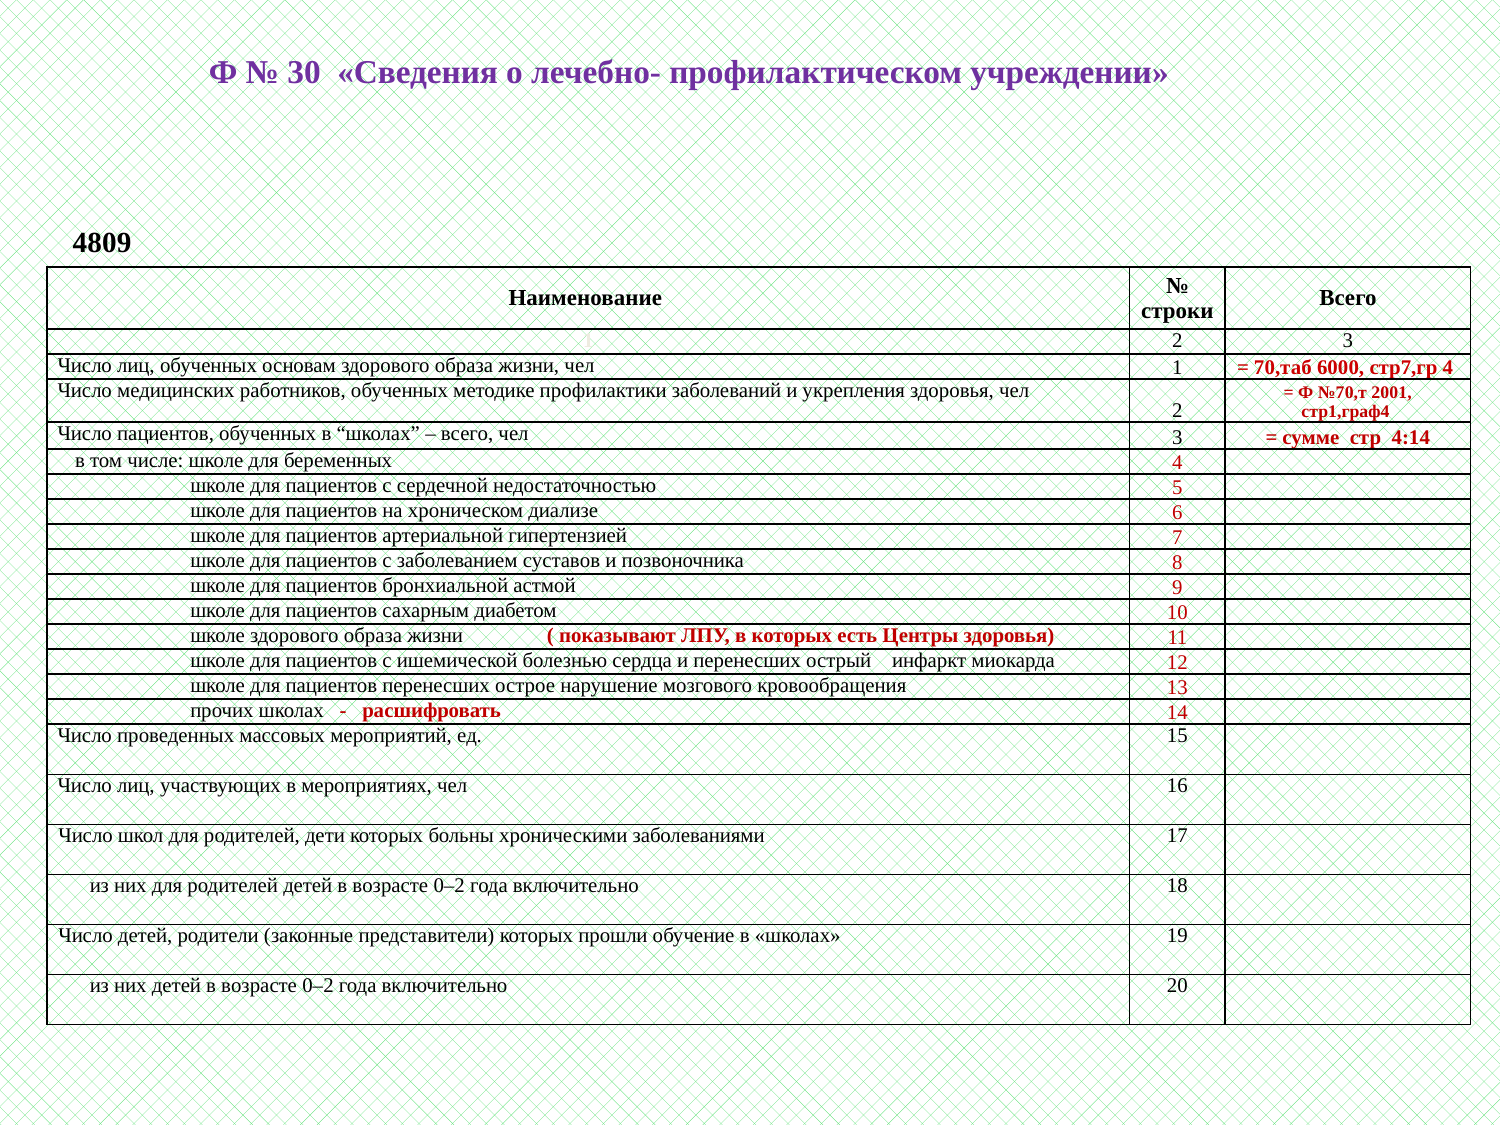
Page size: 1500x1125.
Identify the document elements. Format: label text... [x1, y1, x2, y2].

table_cell 5 [1130, 475, 1224, 498]
table_cell 12 [1130, 650, 1224, 673]
table_cell = Ф №70,т 2001, стр1,граф4 [1226, 380, 1470, 421]
table_cell школе для пациентов с заболеванием суставов и позвоночника [48, 550, 1129, 573]
table_cell 6 [1130, 500, 1224, 523]
table_cell школе для пациентов с ишемической болезнью сердца и перенесших острый инфаркт миокарда [48, 650, 1129, 673]
table_cell 14 [1130, 700, 1224, 723]
table_cell Число медицинских работников, обученных методике профилактики заболеваний и укрепления здоровья, чел [48, 380, 1129, 421]
table_cell 7 [1130, 525, 1224, 548]
table_cell 8 [1130, 550, 1224, 573]
table_cell 15 [1130, 725, 1224, 774]
table_cell [1226, 475, 1470, 498]
table_cell школе для пациентов перенесших острое нарушение мозгового кровообращения [48, 675, 1129, 698]
table_cell школе для пациентов артериальной гипертензией [48, 525, 1129, 548]
table_cell прочих школах - расшифровать [48, 700, 1129, 723]
table_cell школе для пациентов сахарным диабетом [48, 600, 1129, 623]
table_cell [1226, 825, 1470, 874]
table_cell = сумме стр 4:14 [1226, 423, 1470, 448]
table_cell = 70,таб 6000, стр7,гр 4 [1226, 355, 1470, 378]
table_cell 2 [1130, 330, 1224, 353]
table_cell 19 [1130, 925, 1224, 974]
table_cell школе для пациентов бронхиальной астмой [48, 575, 1129, 598]
table_cell Число лиц, участвующих в мероприятиях, чел [48, 775, 1129, 824]
table_cell [1226, 450, 1470, 473]
table_cell Число детей, родители (законные представители) которых прошли обучение в «школах» [48, 925, 1129, 974]
text_box 4809 [50, 215, 147, 266]
table_cell 4 [1130, 450, 1224, 473]
table_cell 2 [1130, 380, 1224, 421]
table_cell [1226, 725, 1470, 774]
table_cell [1226, 775, 1470, 824]
table_cell [1226, 675, 1470, 698]
table_cell 10 [1130, 600, 1224, 623]
table_cell [1226, 500, 1470, 523]
table_cell [1226, 975, 1470, 1024]
table_cell 16 [1130, 775, 1224, 824]
table_cell Число проведенных массовых мероприятий, ед. [48, 725, 1129, 774]
table_cell [1226, 600, 1470, 623]
table_cell 17 [1130, 825, 1224, 874]
table_cell [1226, 875, 1470, 924]
table_cell в том числе: школе для беременных [48, 450, 1129, 473]
table_cell [1226, 650, 1470, 673]
table_cell 13 [1130, 675, 1224, 698]
table_cell [1226, 575, 1470, 598]
table_cell школе для пациентов с сердечной недостаточностью [48, 475, 1129, 498]
table_header Всего [1226, 268, 1470, 328]
table_cell [1226, 700, 1470, 723]
table_cell 3 [1130, 423, 1224, 448]
table_cell [1226, 525, 1470, 548]
table_cell [1226, 550, 1470, 573]
table_header № строки [1130, 268, 1224, 328]
table_cell 9 [1130, 575, 1224, 598]
table_cell 20 [1130, 975, 1224, 1024]
table_cell [1226, 625, 1470, 648]
table_cell 1 [48, 330, 1129, 353]
table_cell из них для родителей детей в возрасте 0–2 года включительно [48, 875, 1129, 924]
table_cell школе здорового образа жизни ( показывают ЛПУ, в которых есть Центры здоровья) [48, 625, 1129, 648]
table_cell 18 [1130, 875, 1224, 924]
table_cell Число школ для родителей, дети которых больны хроническими заболеваниями [48, 825, 1129, 874]
text_box Ф № 30 «Сведения о лечебно- профилактическом учреждении» [194, 42, 1186, 98]
table_cell 3 [1226, 330, 1470, 353]
table_cell [1226, 925, 1470, 974]
table_cell 11 [1130, 625, 1224, 648]
table_cell из них детей в возрасте 0–2 года включительно [48, 975, 1129, 1024]
table_cell 1 [1130, 355, 1224, 378]
table_header Наименование [48, 268, 1129, 328]
table_cell Число пациентов, обученных в “школах” – всего, чел [48, 423, 1129, 448]
table_cell школе для пациентов на хроническом диализе [48, 500, 1129, 523]
table_cell Число лиц, обученных основам здорового образа жизни, чел [48, 355, 1129, 378]
